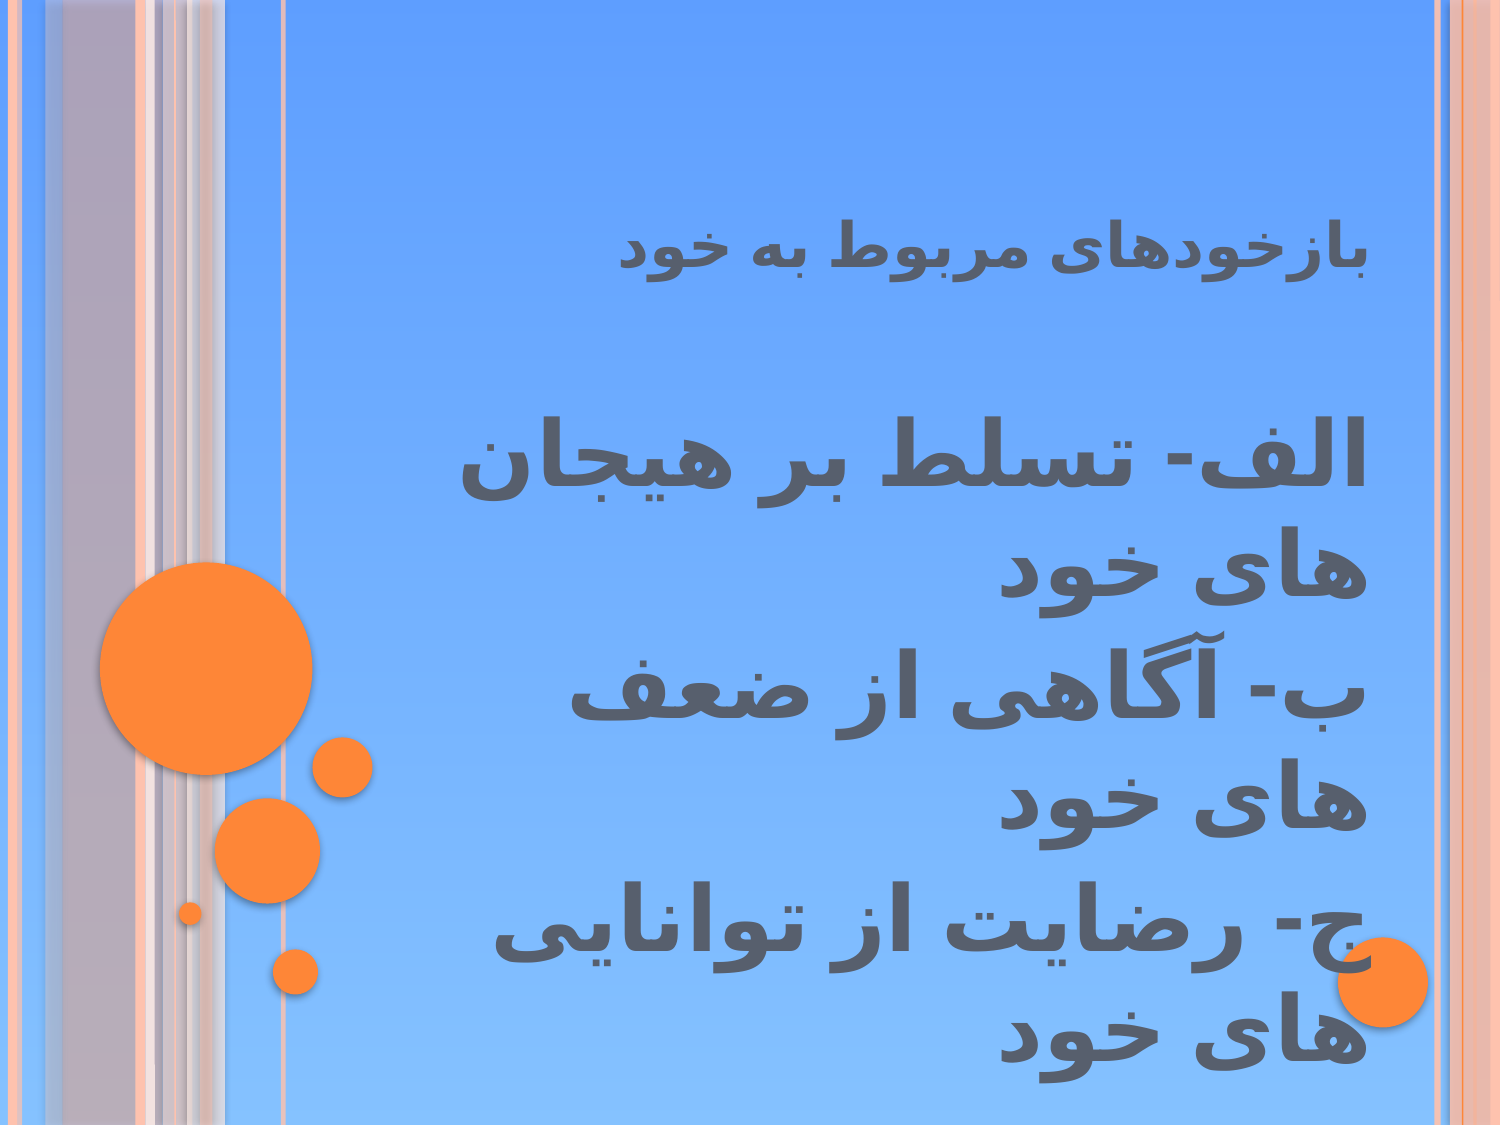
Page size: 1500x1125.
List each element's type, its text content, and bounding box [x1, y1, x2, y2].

title بازخودهای مربوط به خود [375, 162, 1388, 288]
subtitle الف- تسلط بر هیجان های خود ب- آگاهی از ضعف های خود ج- رضایت از توانایی های خود [375, 387, 1388, 1046]
